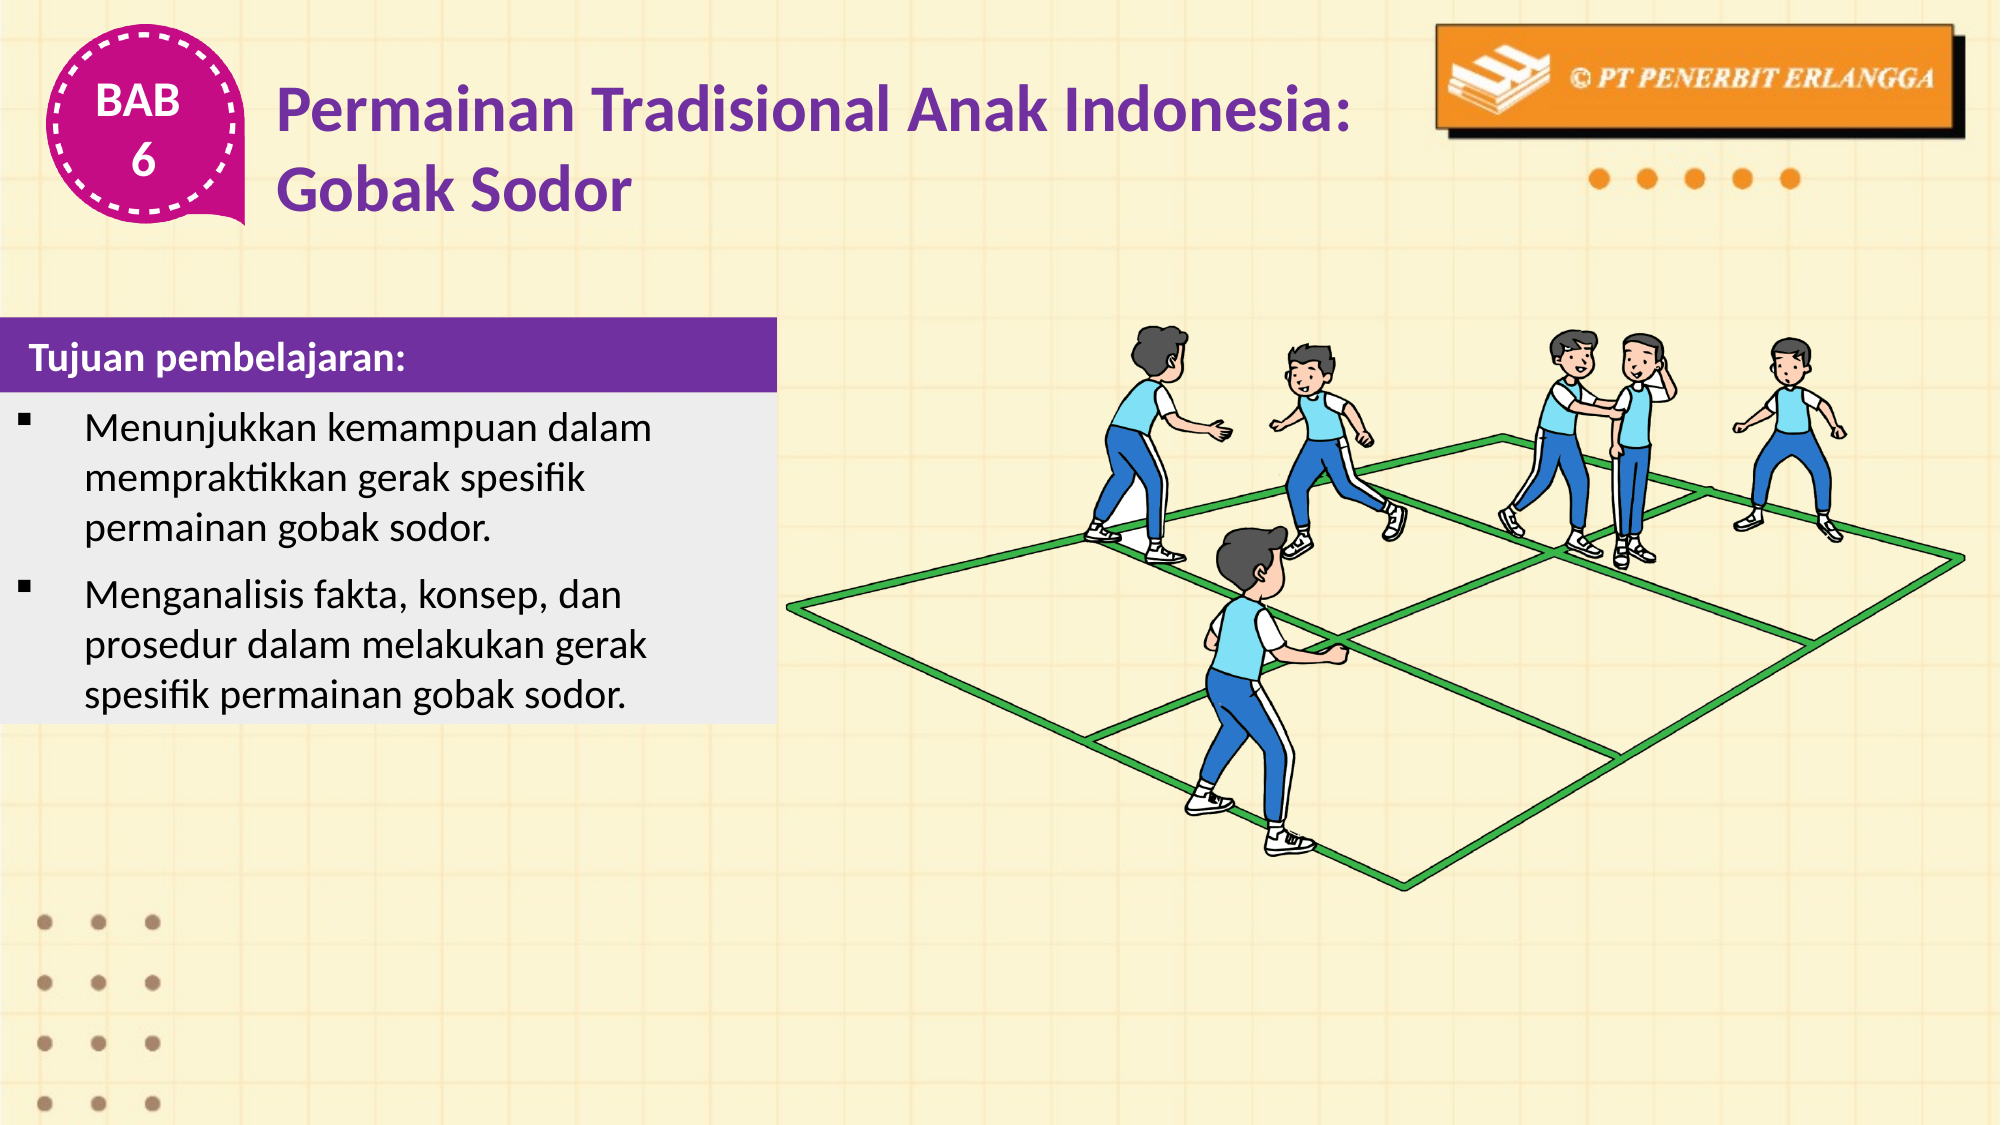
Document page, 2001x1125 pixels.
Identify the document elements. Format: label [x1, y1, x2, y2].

picture [0, 0, 2000, 1125]
text_box [46, 24, 245, 227]
text_box [0, 317, 776, 728]
